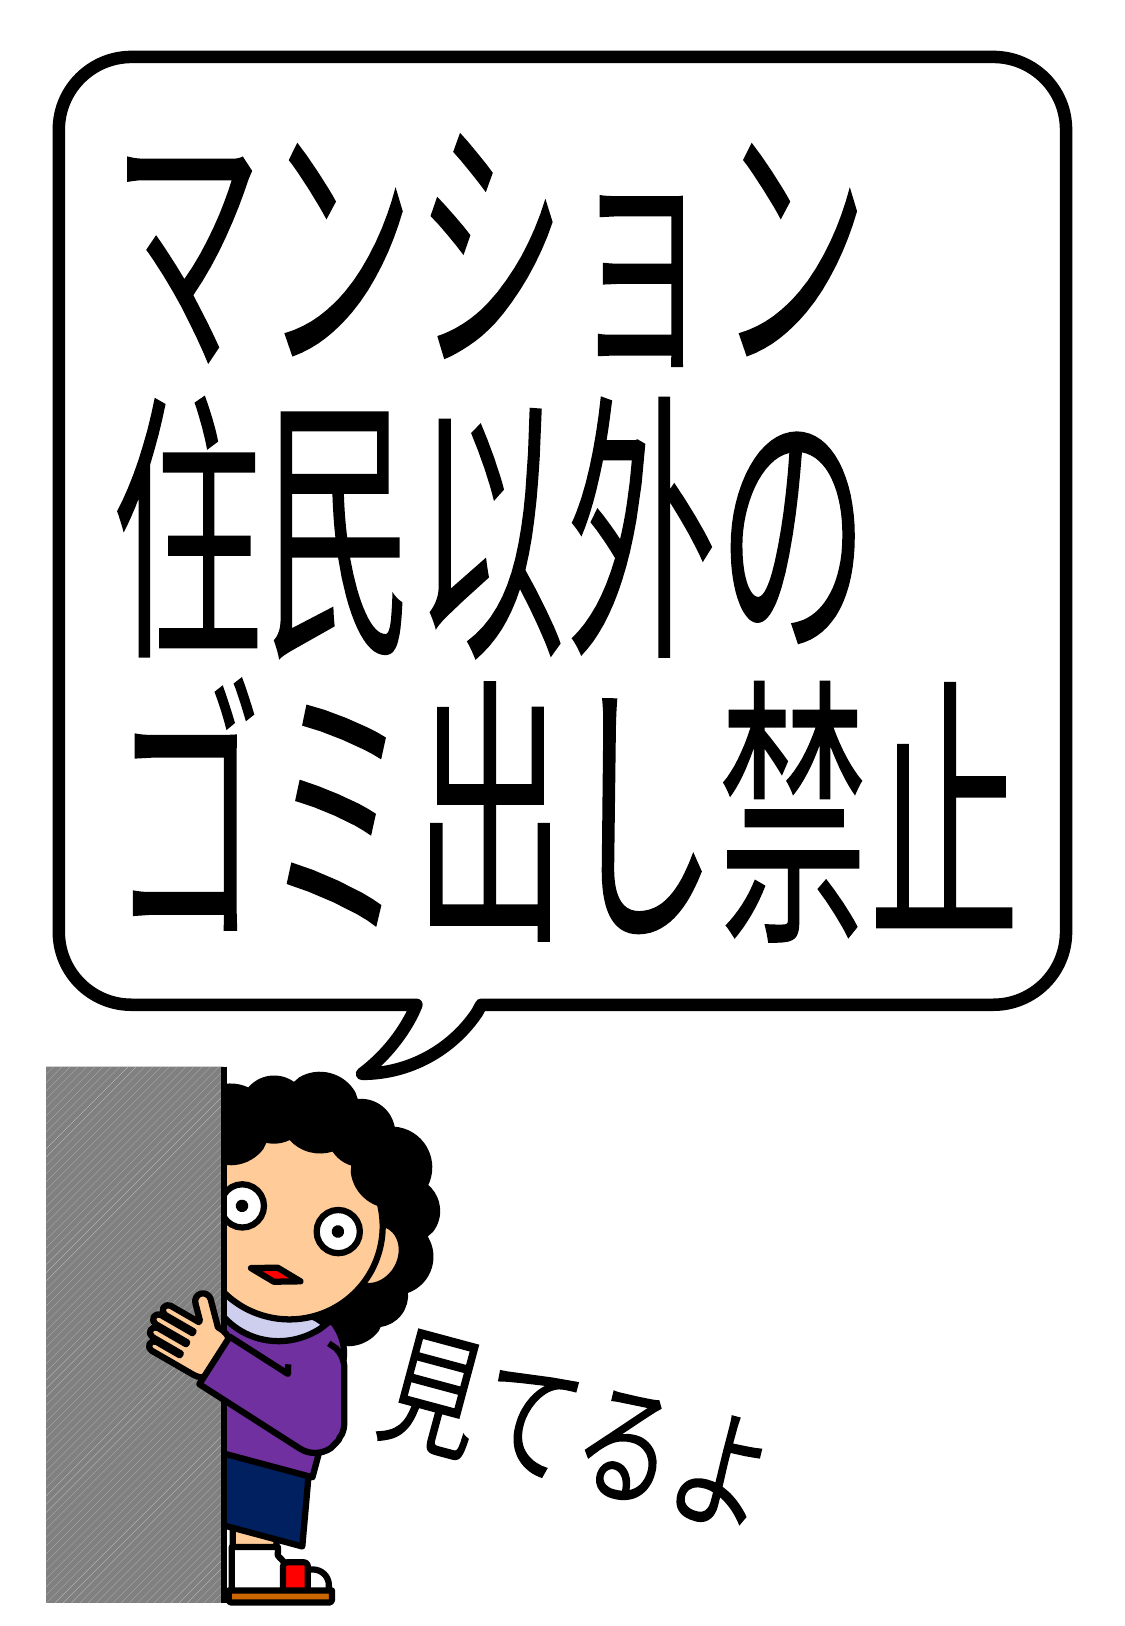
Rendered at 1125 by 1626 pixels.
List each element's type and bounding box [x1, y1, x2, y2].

text_box [45, 1064, 407, 1604]
text_box [56, 54, 1069, 1068]
